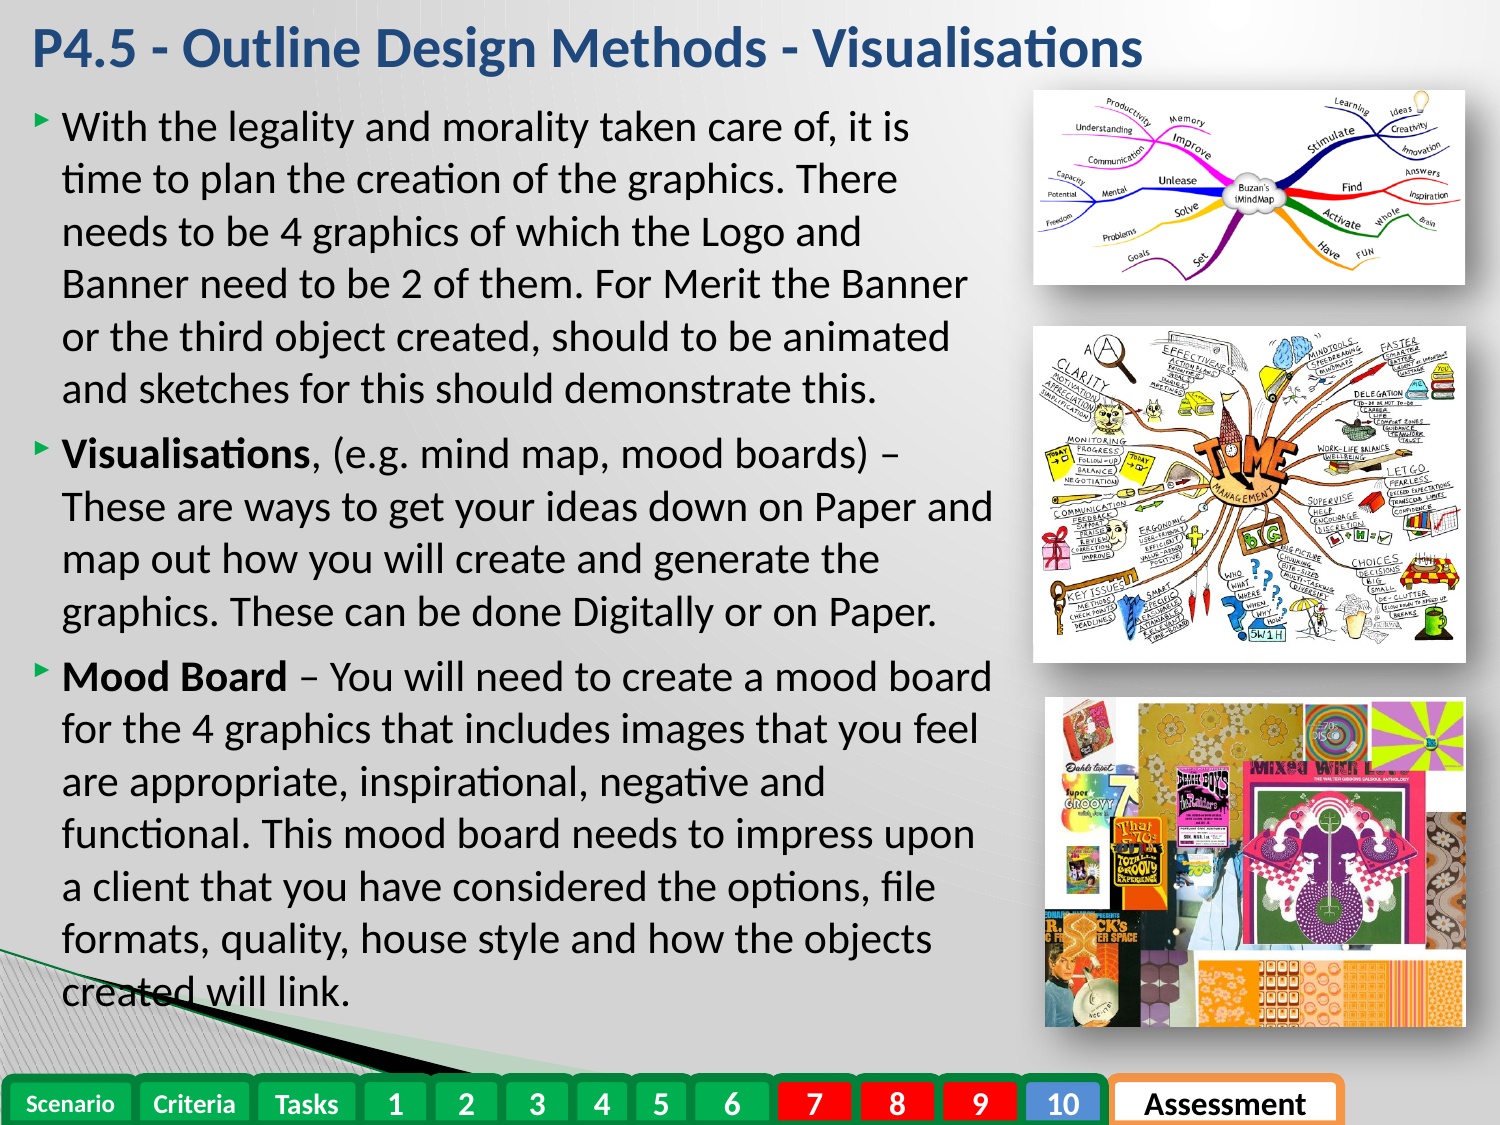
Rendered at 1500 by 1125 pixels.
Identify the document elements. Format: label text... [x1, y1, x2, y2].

picture [1033, 89, 1466, 285]
picture [1033, 325, 1466, 664]
list With the legality and morality taken care of, it is time to plan the creation of the graphics. There needs to be 4 graphics of which the Logo and Banner need to be 2 of them. For Merit the Banner or the third object created, should to be animated and sketches for this should demonstrate this. Visualisations, (e.g. mind map, mood boards) – These are ways to get your ideas down on Paper and map out how you will create and generate the graphics. These can be done Digitally or on Paper. Mood Board – You will need to create a mood board for the 4 graphics that includes images that you feel are appropriate, inspirational, negative and functional. This mood board needs to impress upon a client that you have considered the options, file formats, quality, house style and how the objects created will link. [17, 90, 1010, 1024]
title P4.5 - Outline Design Methods - Visualisations [17, 7, 1483, 82]
picture [1045, 697, 1466, 1027]
